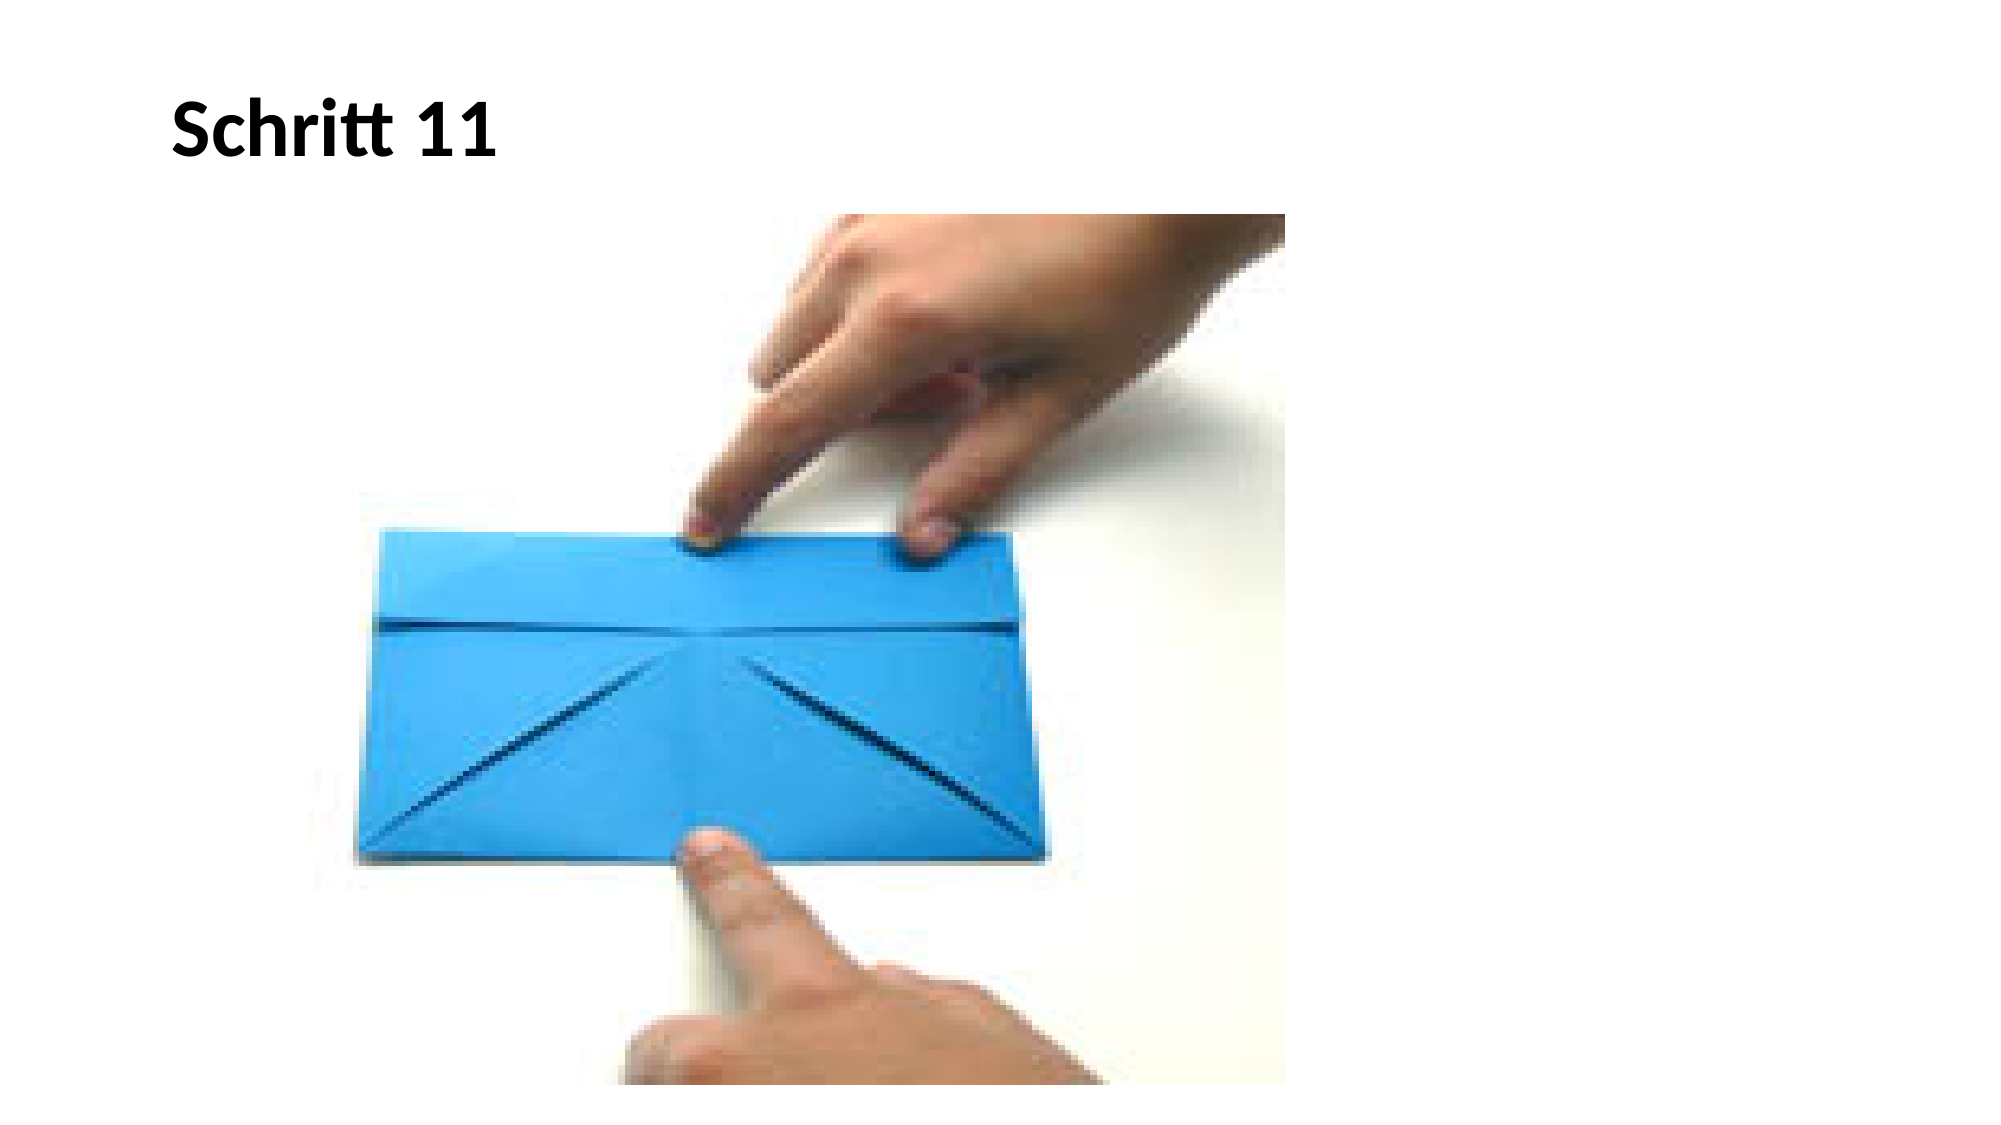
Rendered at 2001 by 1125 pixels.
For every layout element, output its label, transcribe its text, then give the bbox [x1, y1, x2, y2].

picture [153, 214, 1285, 1085]
text_box Schritt 11 [157, 59, 514, 181]
